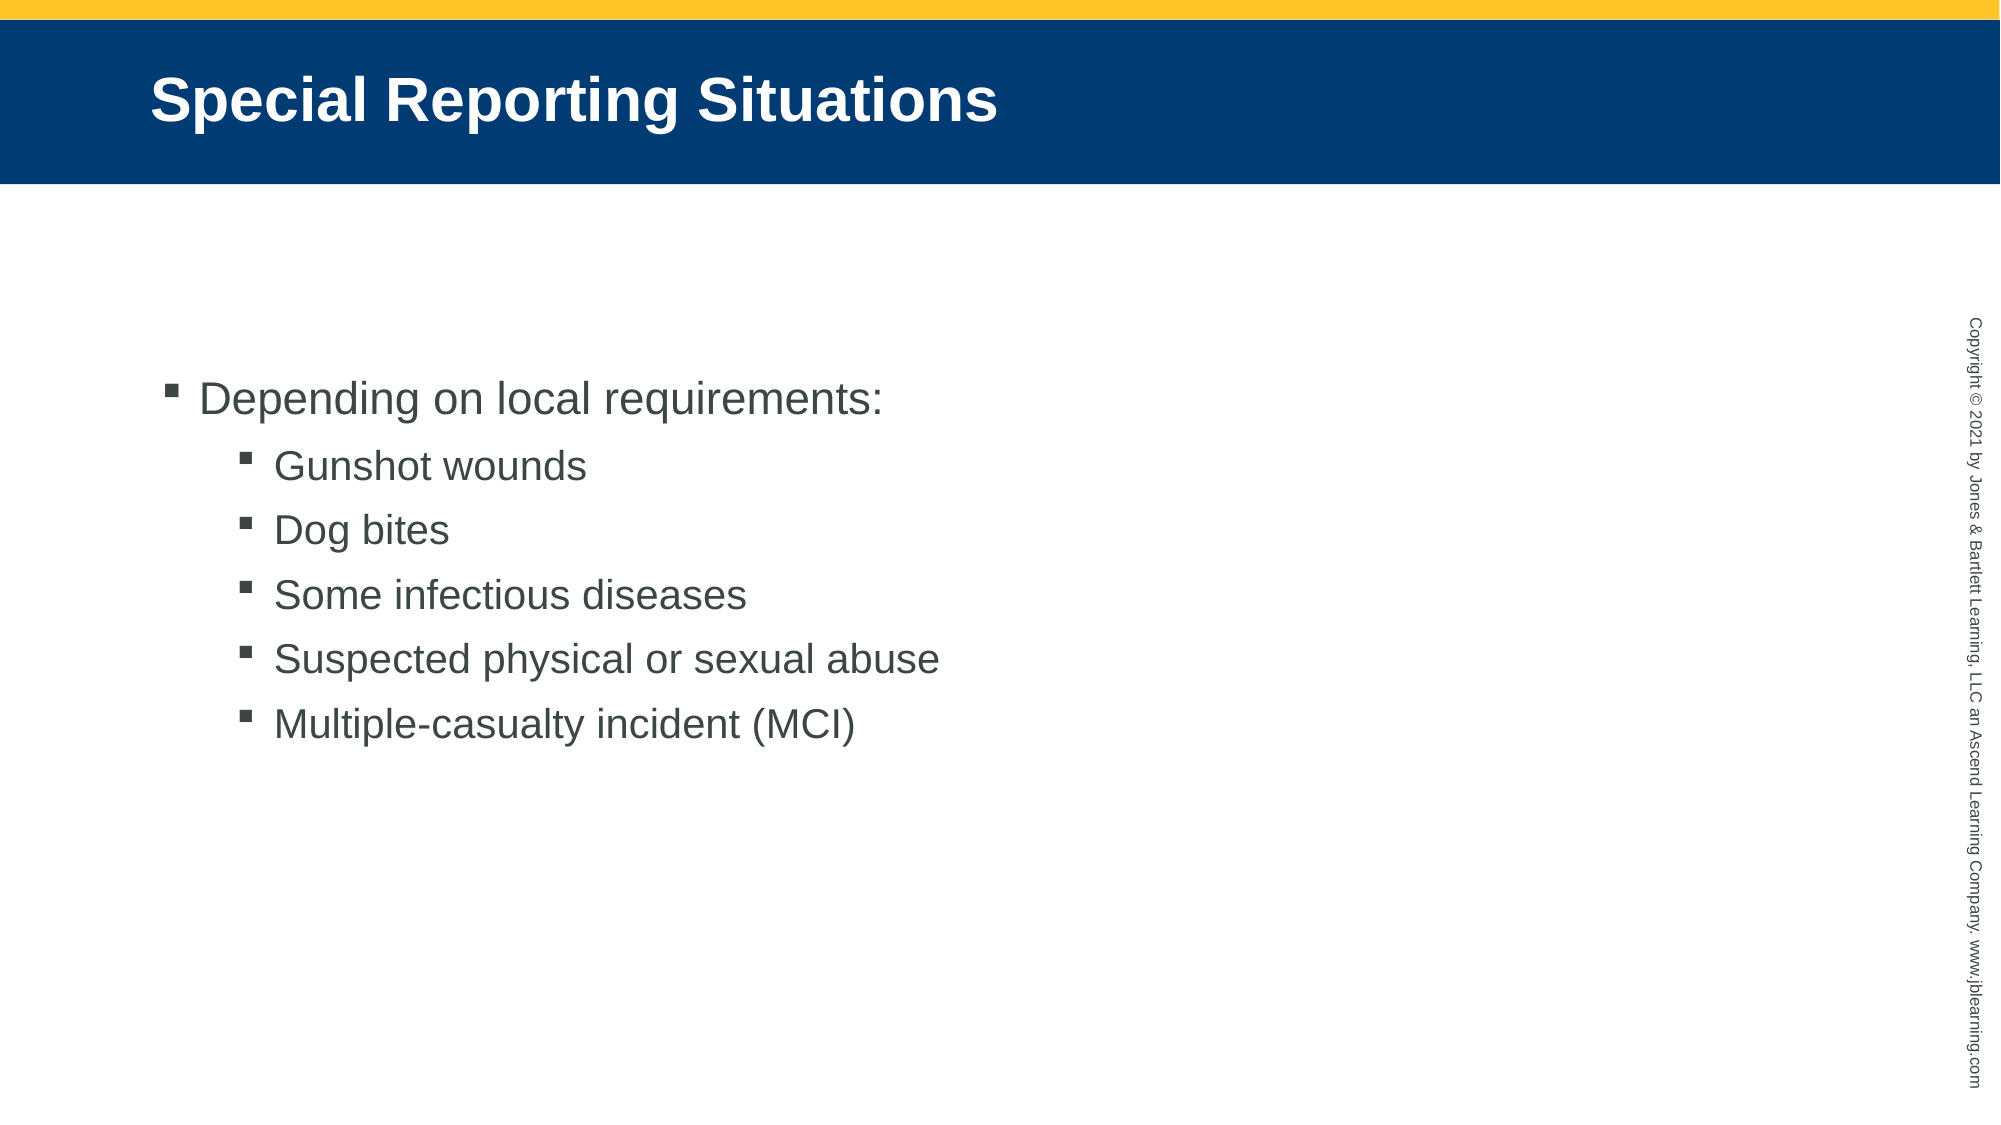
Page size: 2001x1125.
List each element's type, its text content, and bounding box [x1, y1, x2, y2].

title Special Reporting Situations [0, 19, 2000, 185]
list Depending on local requirements: Gunshot wounds Dog bites Some infectious diseases Suspected physical or sexual abuse Multiple-casualty incident (MCI) [146, 361, 1859, 1016]
